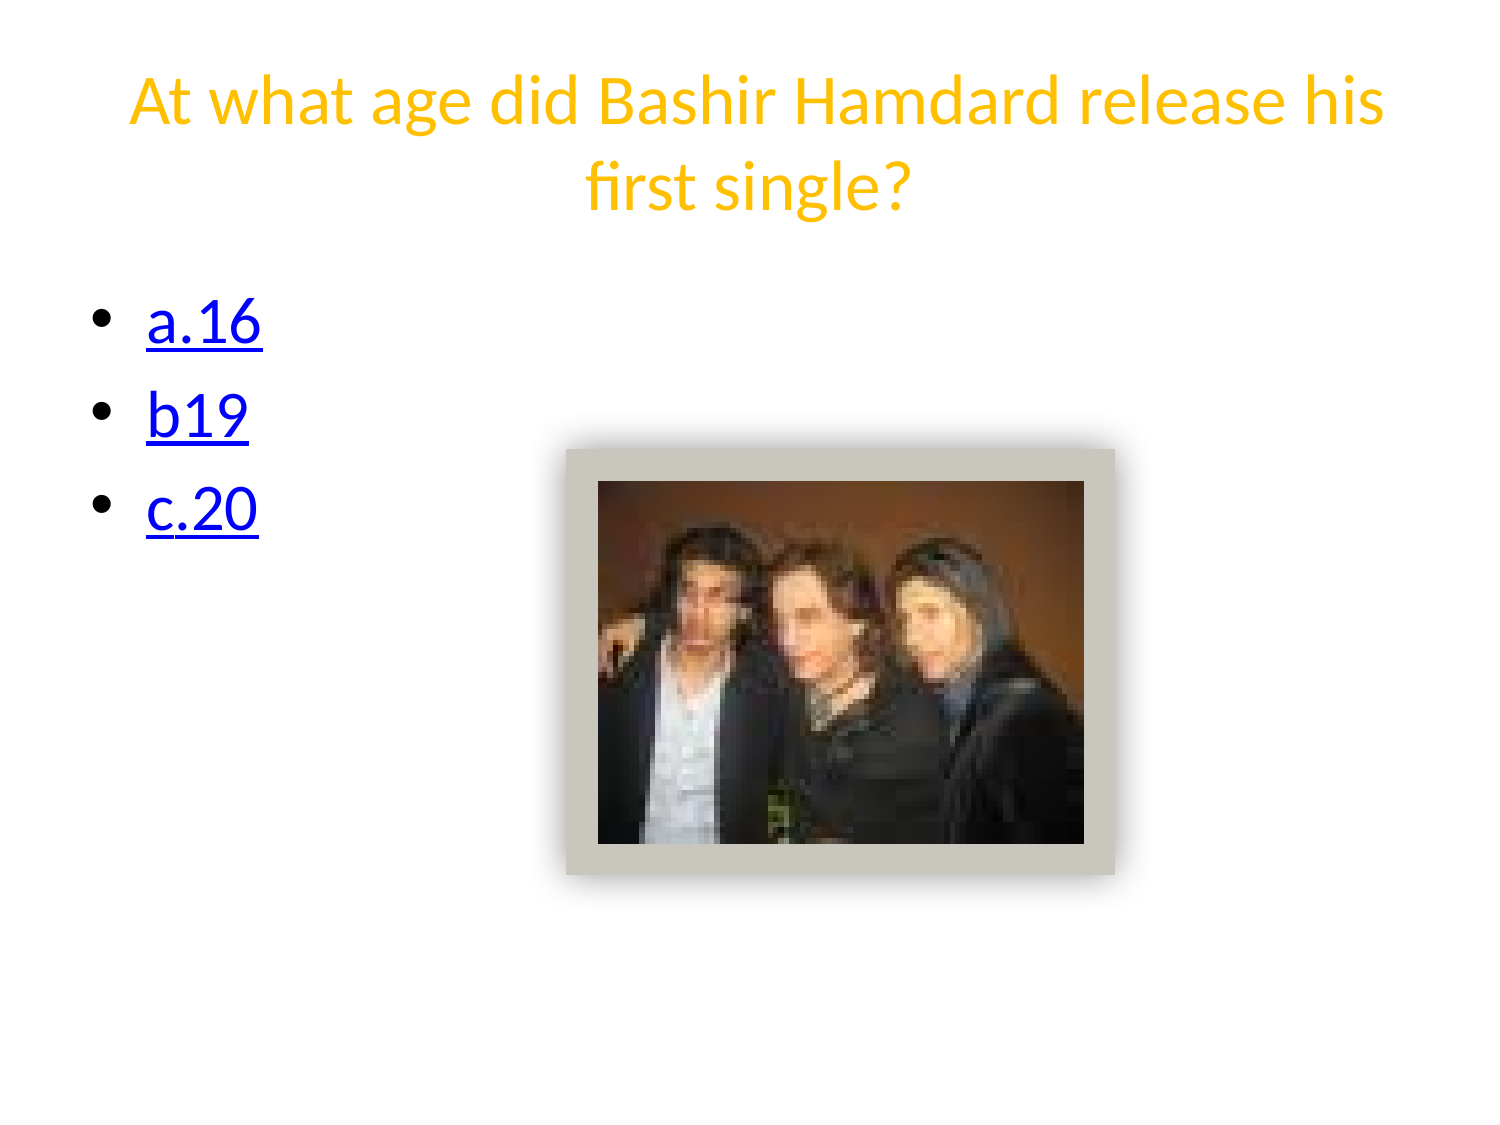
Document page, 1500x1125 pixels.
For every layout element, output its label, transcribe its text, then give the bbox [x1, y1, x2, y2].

title At what age did Bashir Hamdard release his first single? [75, 45, 1425, 233]
picture [597, 480, 1084, 844]
list a.16 b19 c.20 [75, 269, 598, 1005]
